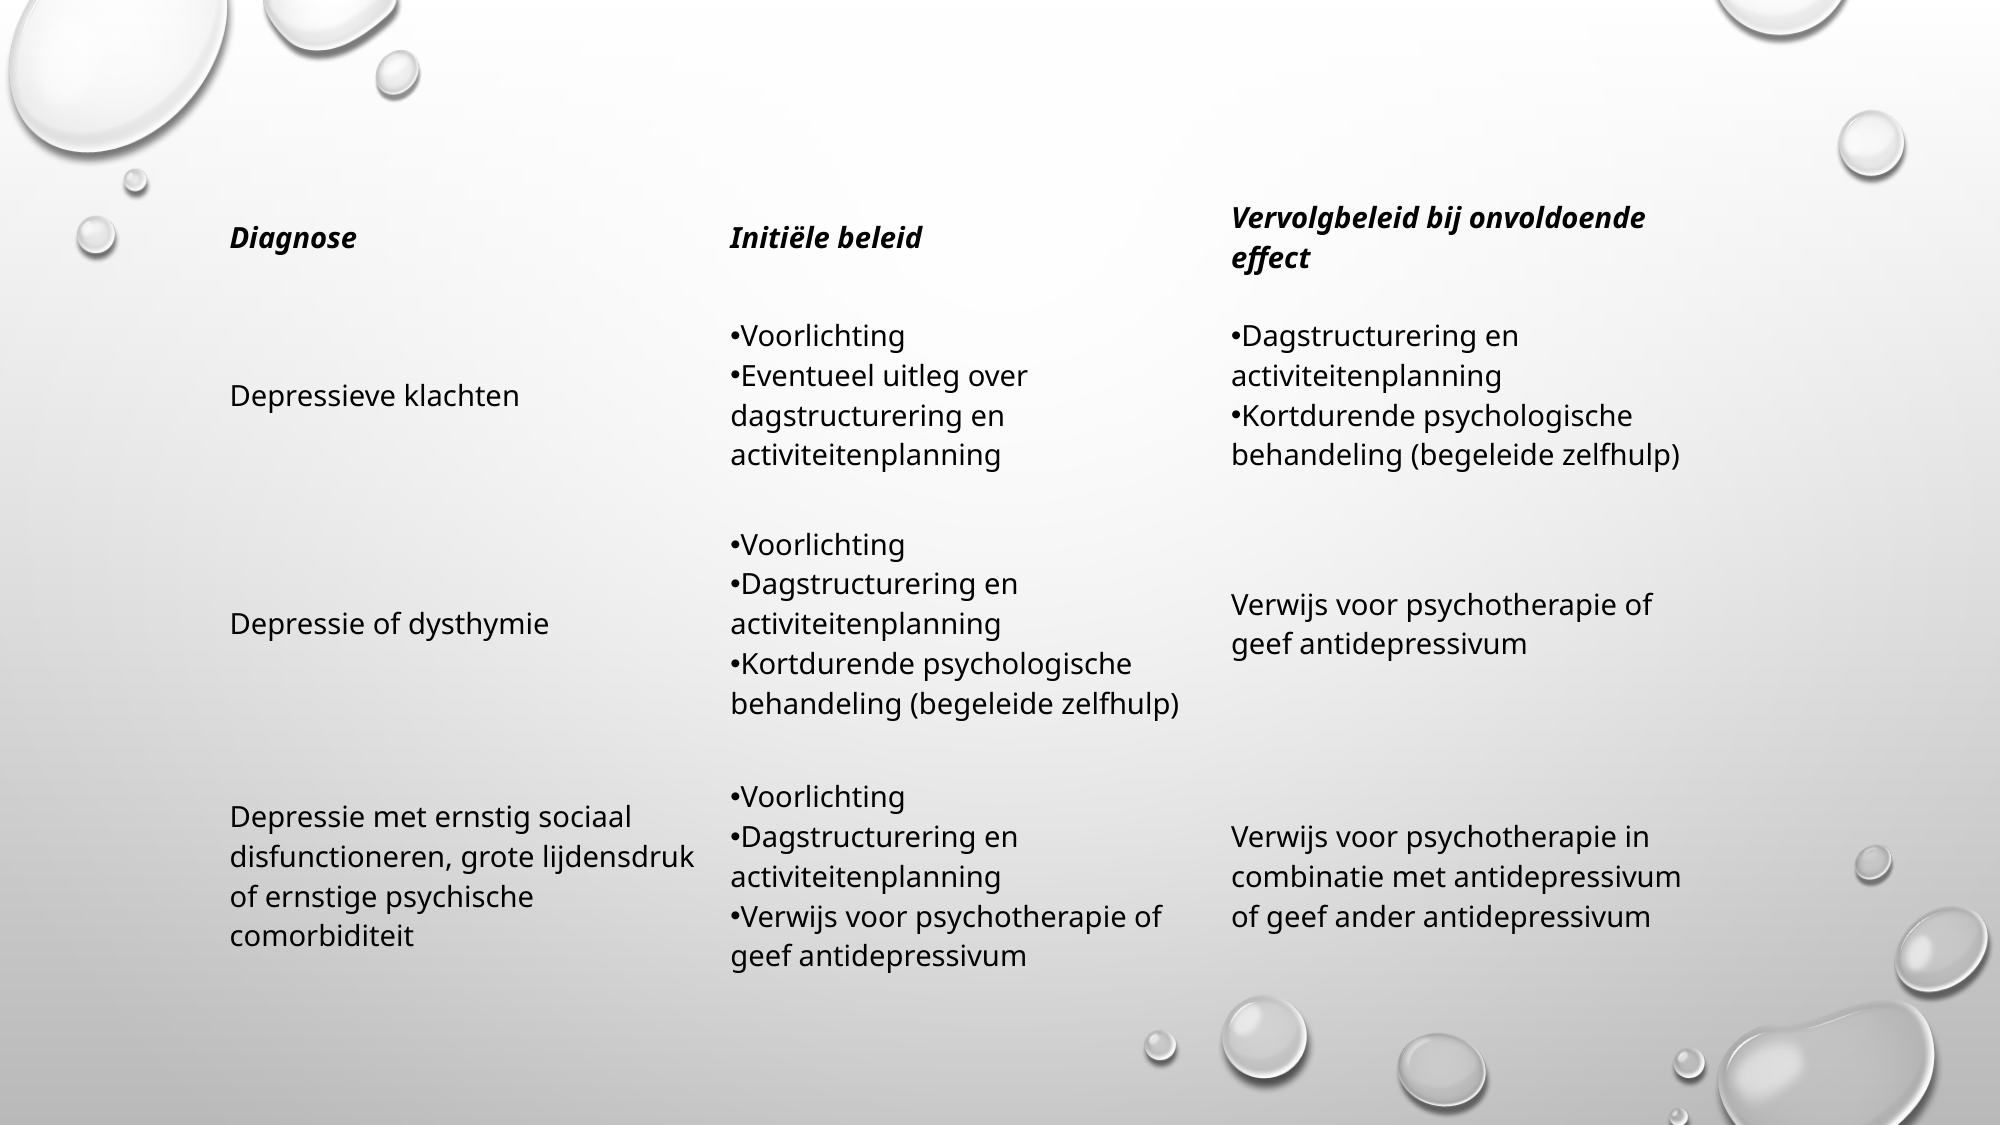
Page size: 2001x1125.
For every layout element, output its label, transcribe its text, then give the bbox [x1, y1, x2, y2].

table_cell Dagstructurering en activiteitenplanning Kortdurende psychologische behandeling (begeleide zelfhulp) [1220, 292, 1720, 497]
table_cell Depressie of dysthymie [218, 497, 719, 750]
table_cell Voorlichting Dagstructurering en activiteitenplanning Kortdurende psychologische behandeling (begeleide zelfhulp) [719, 497, 1220, 750]
table_header Diagnose [218, 182, 719, 292]
picture [0, 0, 2000, 1125]
table_cell Depressie met ernstig sociaal disfunctioneren, grote lijdensdruk of ernstige psychische comorbiditeit [218, 750, 719, 1002]
table_cell Voorlichting Dagstructurering en activiteitenplanning Verwijs voor psychotherapie of geef antidepressivum [719, 750, 1220, 1002]
table_cell Voorlichting Eventueel uitleg over dagstructurering en activiteitenplanning [719, 292, 1220, 497]
table_header Initiële beleid [719, 182, 1220, 292]
table_cell Verwijs voor psychotherapie of geef antidepressivum [1220, 497, 1720, 750]
table_cell Depressieve klachten [218, 292, 719, 497]
table_header Vervolgbeleid bij onvoldoende effect [1220, 182, 1720, 292]
table_cell Verwijs voor psychotherapie in combinatie met antidepressivum of geef ander antidepressivum [1220, 750, 1720, 1002]
